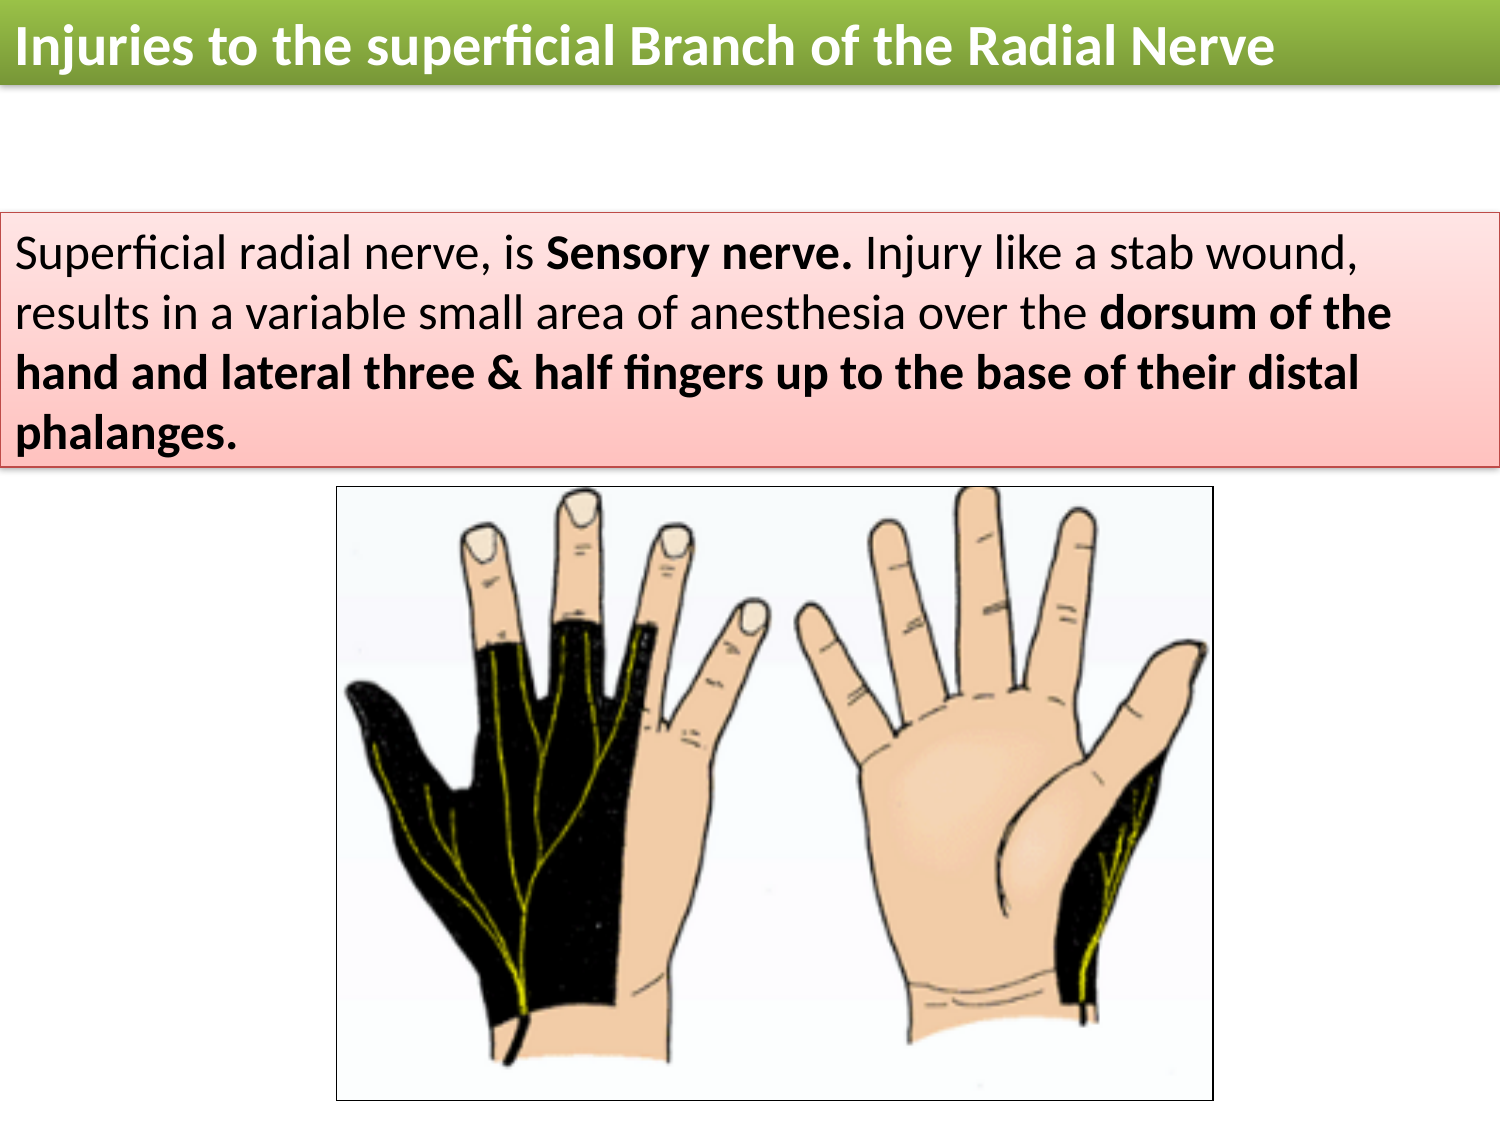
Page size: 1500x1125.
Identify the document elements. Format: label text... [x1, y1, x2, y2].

picture [337, 487, 1213, 1101]
text_box Injuries to the superficial Branch of the Radial Nerve [0, 0, 1500, 85]
text_box Superficial radial nerve, is Sensory nerve. Injury like a stab wound, results in a variable small area of anesthesia over the dorsum of the hand and lateral three & half fingers up to the base of their distal phalanges. [0, 212, 1500, 468]
